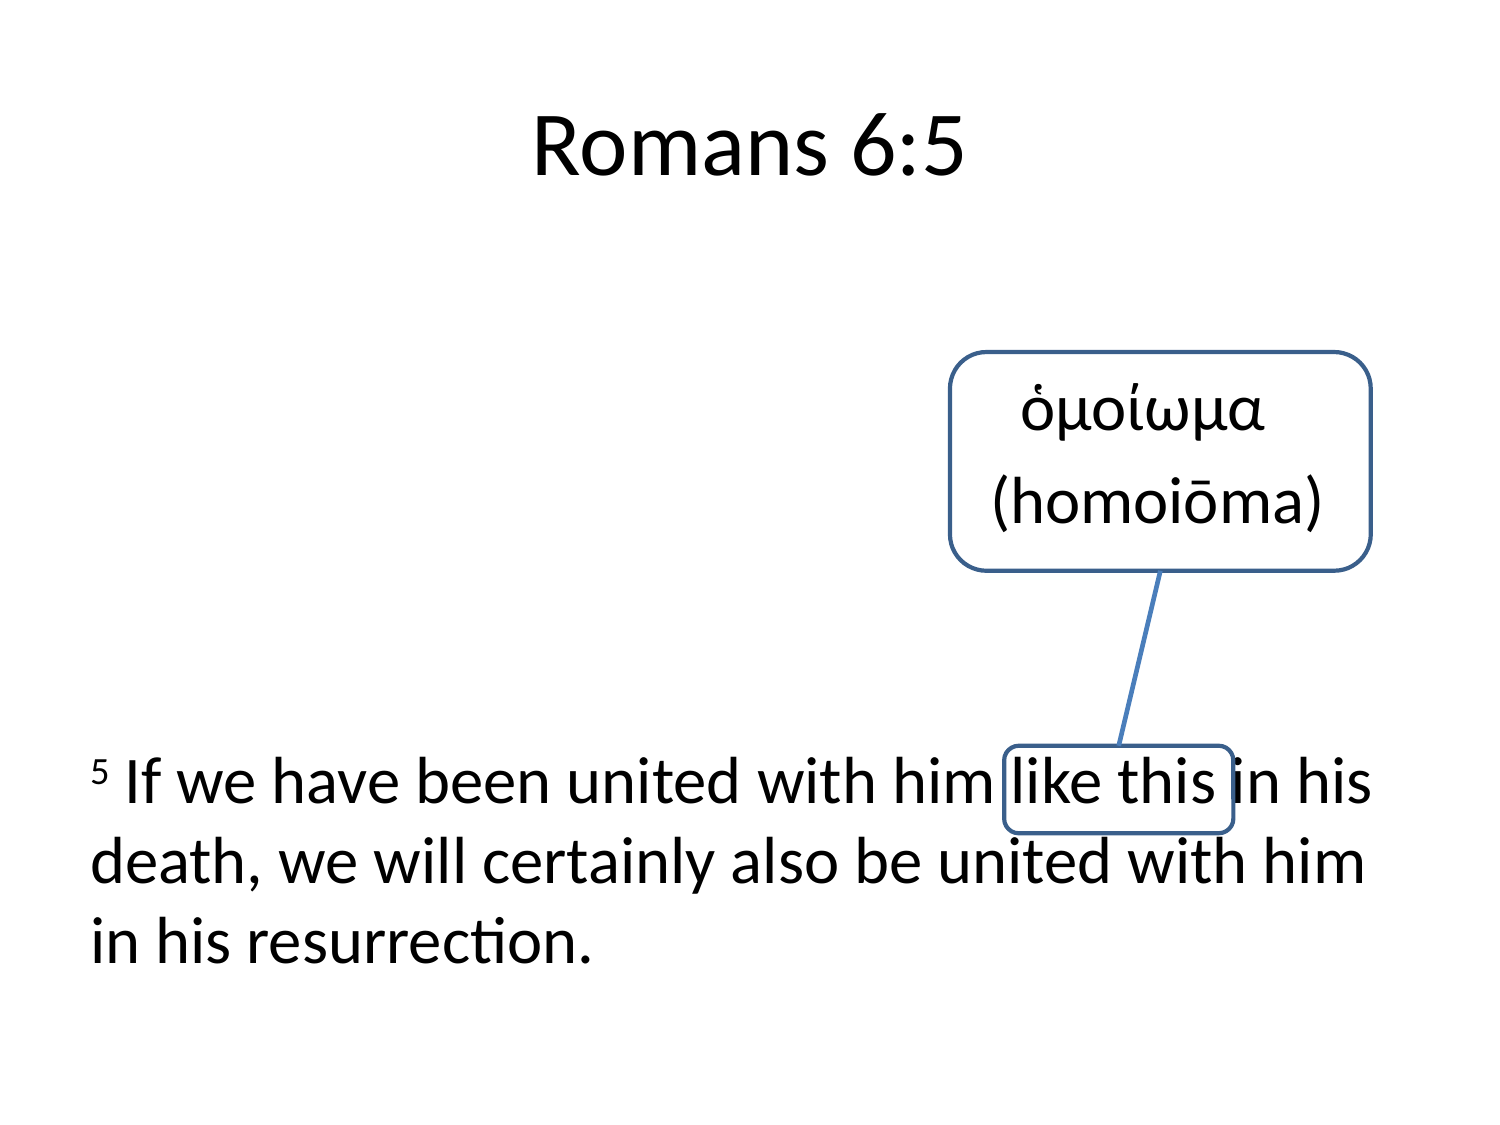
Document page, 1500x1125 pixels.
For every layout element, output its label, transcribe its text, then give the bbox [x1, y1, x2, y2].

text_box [1118, 570, 1161, 747]
title Romans 6:5 [75, 45, 1425, 233]
list ὁμοίωμα (homoiōma) 5 If we have been united with him like this in his death, we will certainly also be united with him in his resurrection. [75, 262, 1425, 1005]
text_box [947, 349, 1373, 573]
text_box [1002, 743, 1236, 836]
